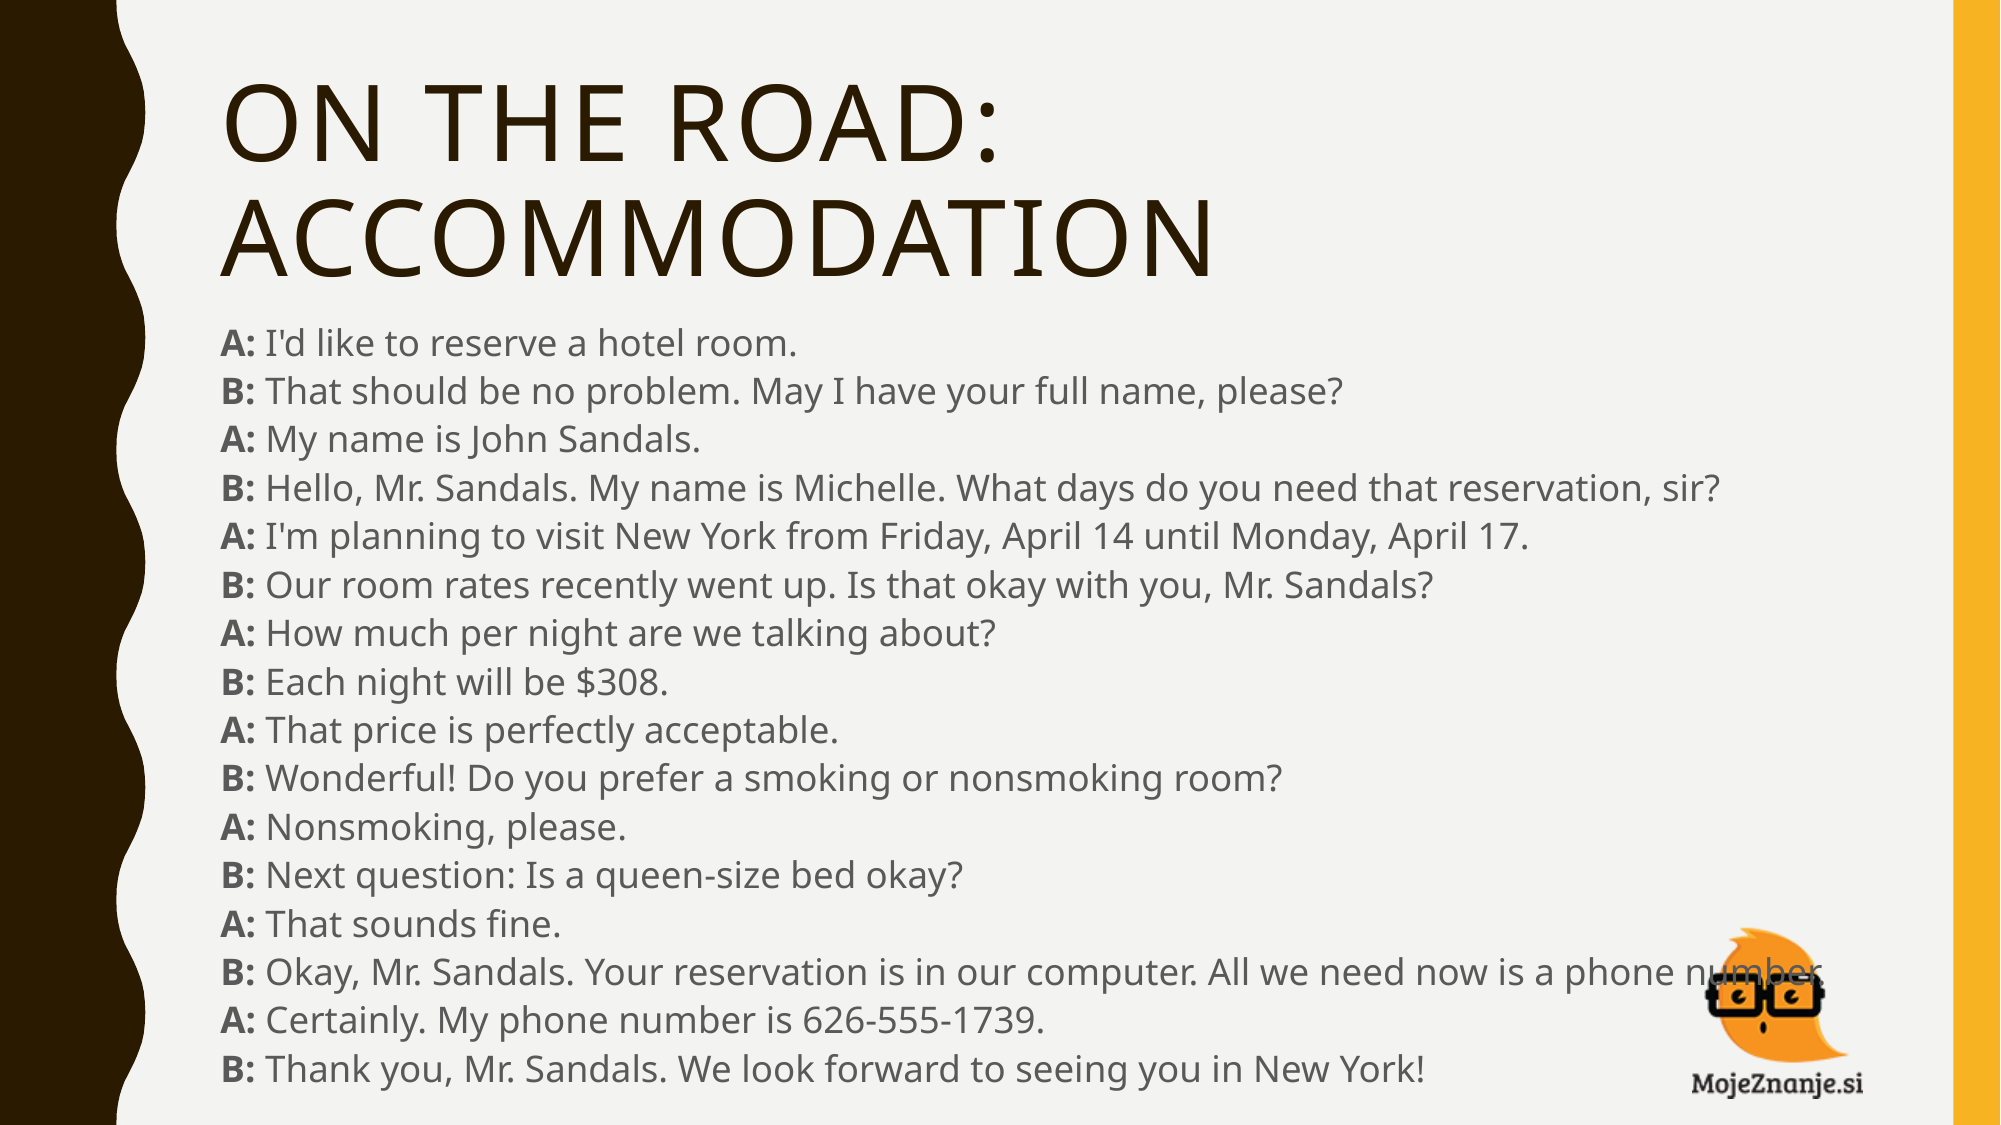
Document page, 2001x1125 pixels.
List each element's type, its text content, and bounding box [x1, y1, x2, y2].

list A: I'd like to reserve a hotel room. B: That should be no problem. May I have your full name, please? A: My name is John Sandals. B: Hello, Mr. Sandals. My name is Michelle. What days do you need that reservation, sir? A: I'm planning to visit New York from Friday, April 14 until Monday, April 17. B: Our room rates recently went up. Is that okay with you, Mr. Sandals? A: How much per night are we talking about? B: Each night will be $308. A: That price is perfectly acceptable. B: Wonderful! Do you prefer a smoking or nonsmoking room? A: Nonsmoking, please. B: Next question: Is a queen-size bed okay? A: That sounds fine. B: Okay, Mr. Sandals. Your reservation is in our computer. All we need now is a phone number. A: Certainly. My phone number is 626-555-1739. B: Thank you, Mr. Sandals. We look forward to seeing you in New York! [205, 307, 1875, 1102]
title ON THE ROAD: ACCOMMODATION [205, 62, 1875, 307]
